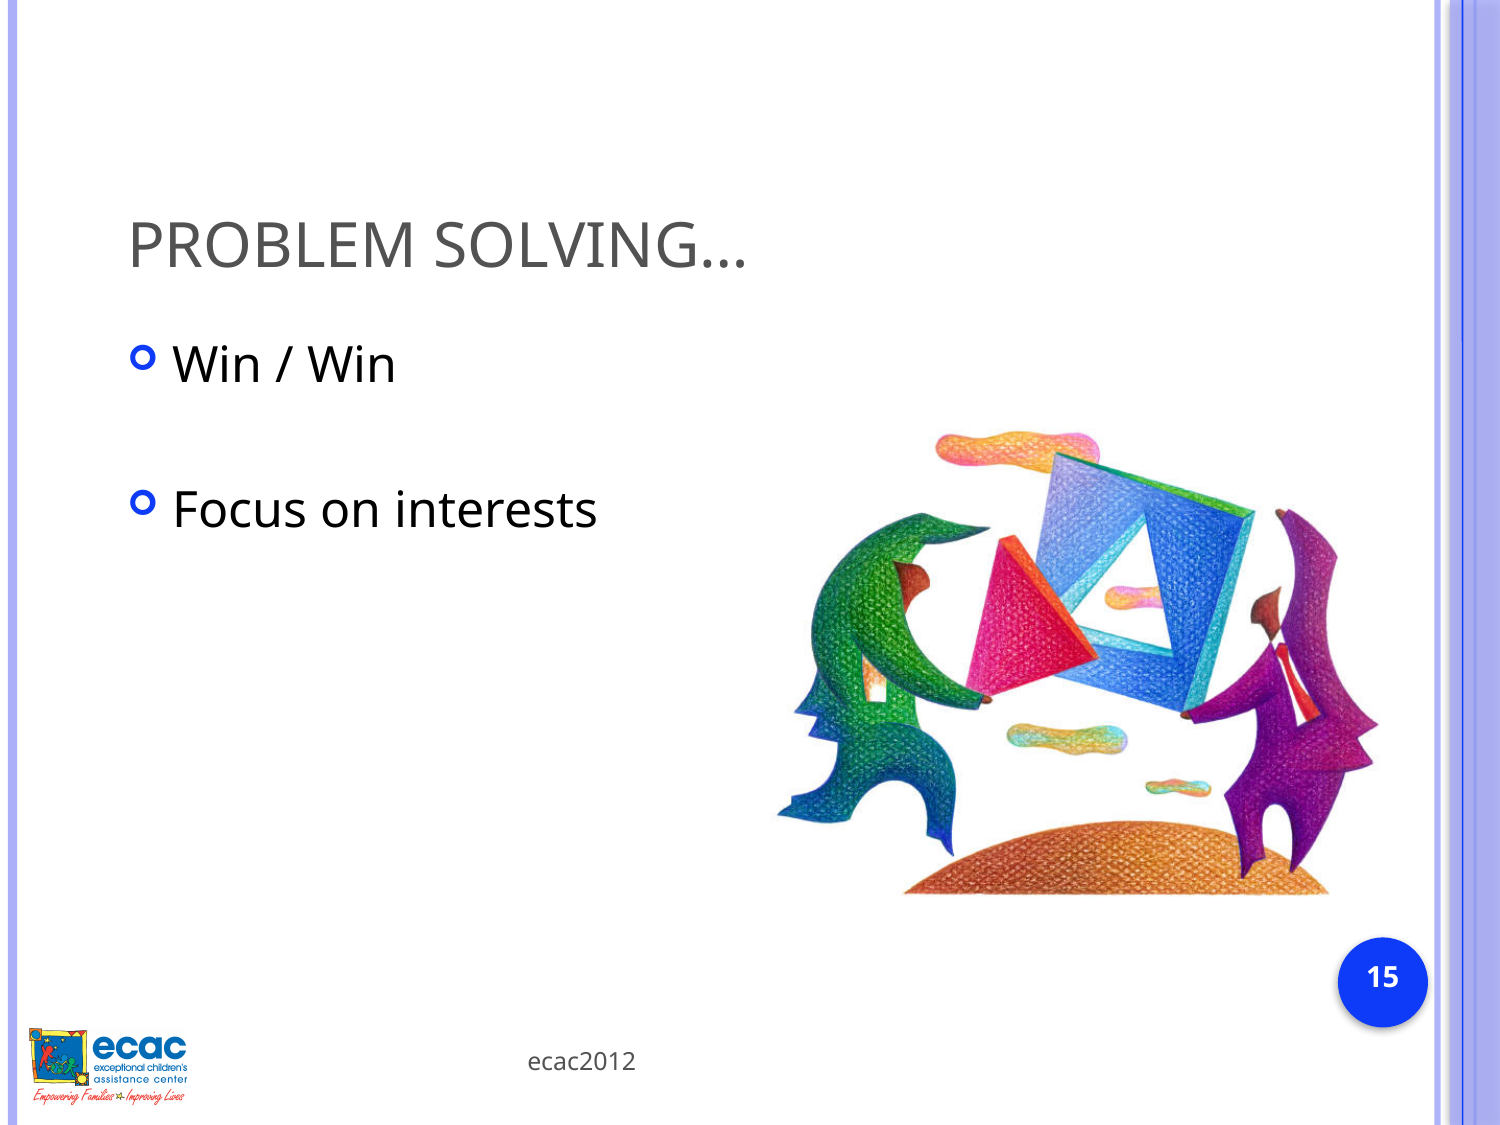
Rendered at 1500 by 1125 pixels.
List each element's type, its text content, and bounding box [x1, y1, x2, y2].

title Problem Solving… [112, 99, 1388, 288]
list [761, 420, 1388, 905]
slide_number 15 [1345, 940, 1421, 1016]
footer ecac2012 [512, 1025, 988, 1100]
picture [28, 1027, 188, 1106]
list Win / Win Focus on interests [112, 324, 825, 1000]
